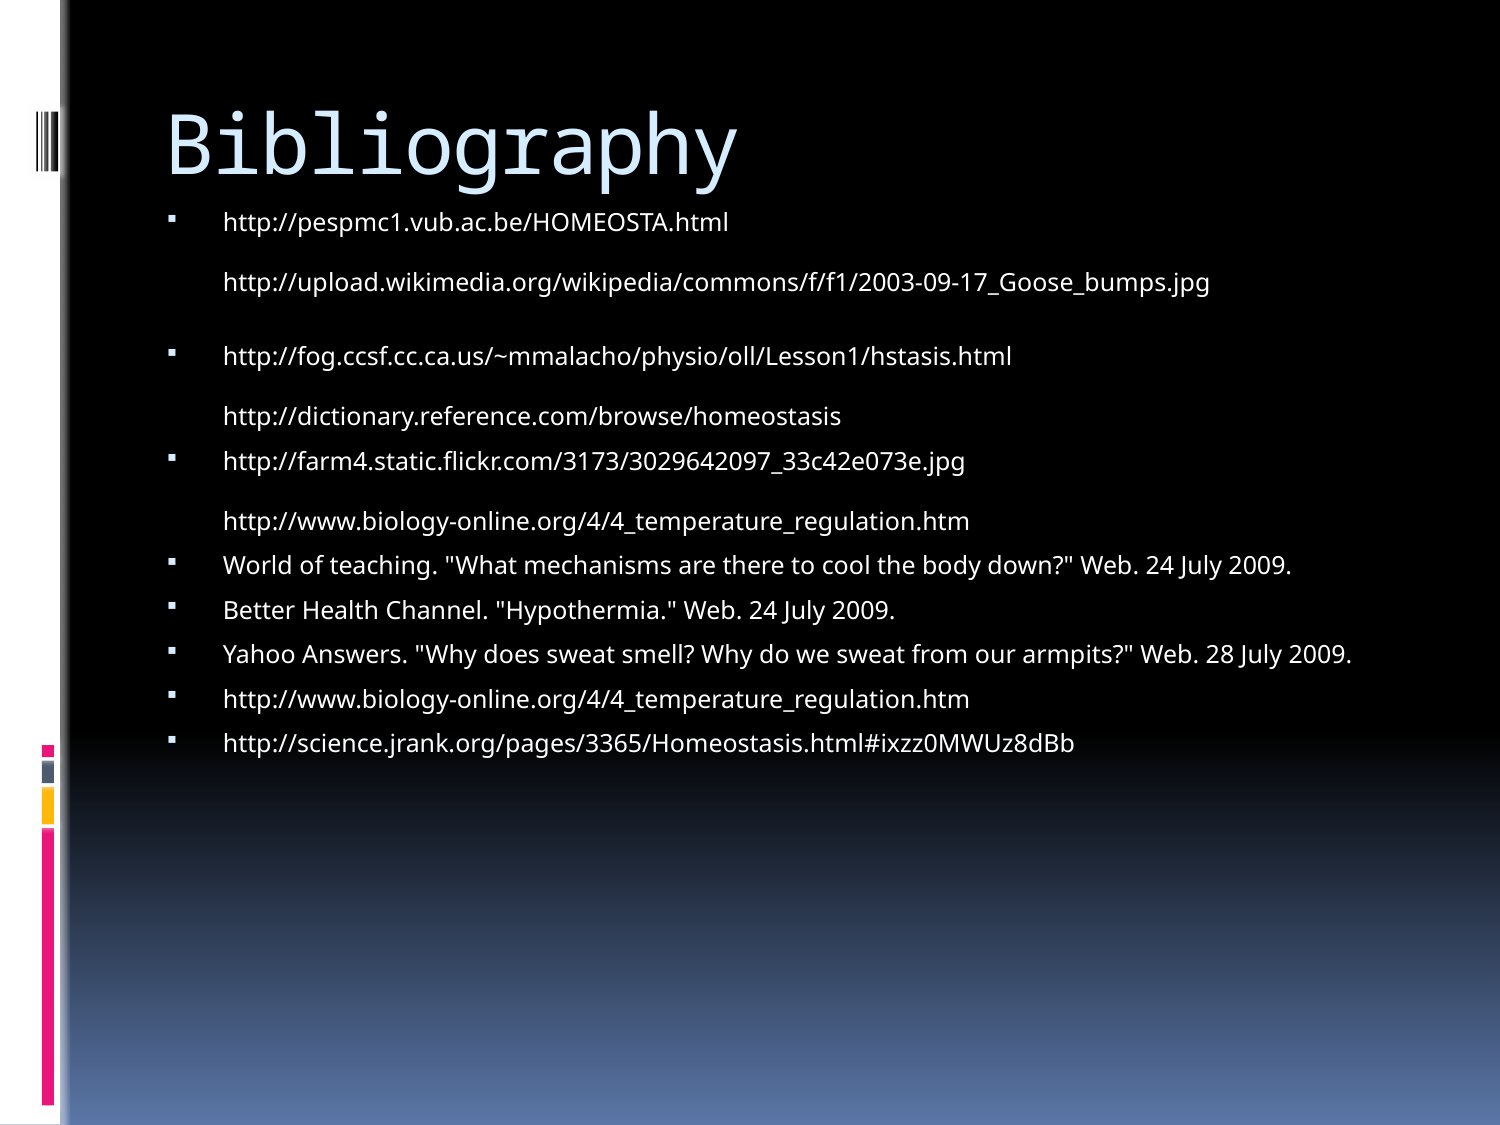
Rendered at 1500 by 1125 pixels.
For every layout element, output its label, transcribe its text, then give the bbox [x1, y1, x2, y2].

list http://pespmc1.vub.ac.be/HOMEOSTA.html http://upload.wikimedia.org/wikipedia/commons/f/f1/2003-09-17_Goose_bumps.jpg http://fog.ccsf.cc.ca.us/~mmalacho/physio/oll/Lesson1/hstasis.html http://dictionary.reference.com/browse/homeostasis http://farm4.static.flickr.com/3173/3029642097_33c42e073e.jpg http://www.biology-online.org/4/4_temperature_regulation.htm World of teaching. "What mechanisms are there to cool the body down?" Web. 24 July 2009. Better Health Channel. "Hypothermia." Web. 24 July 2009. Yahoo Answers. "Why does sweat smell? Why do we sweat from our armpits?" Web. 28 July 2009. http://www.biology-online.org/4/4_temperature_regulation.htm http://science.jrank.org/pages/3365/Homeostasis.html#ixzz0MWUz8dBb [140, 199, 1432, 1032]
title Bibliography [150, 83, 1425, 199]
